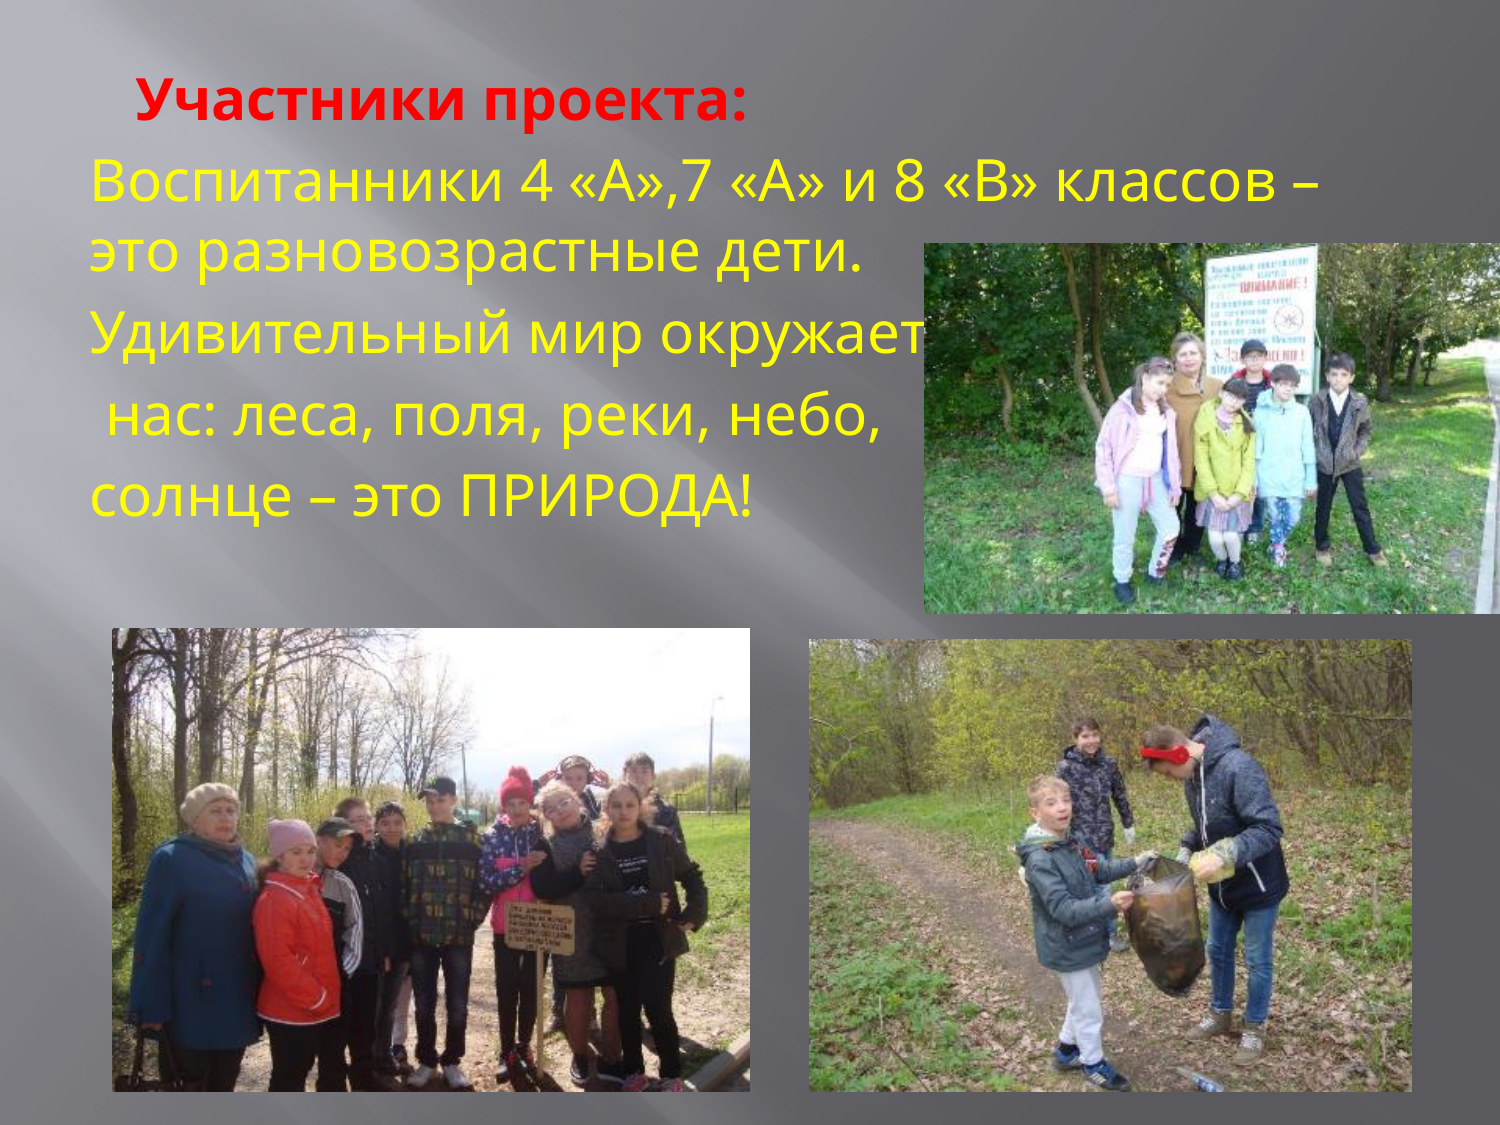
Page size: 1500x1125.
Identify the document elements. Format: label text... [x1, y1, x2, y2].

picture [923, 243, 1500, 614]
list Участники проекта: Воспитанники 4 «А»,7 «А» и 8 «В» классов – это разновозрастные дети. Удивительный мир окружает нас: леса, поля, реки, небо, солнце – это ПРИРОДА! [75, 54, 1425, 1005]
picture [808, 639, 1412, 1092]
picture [111, 627, 751, 1092]
